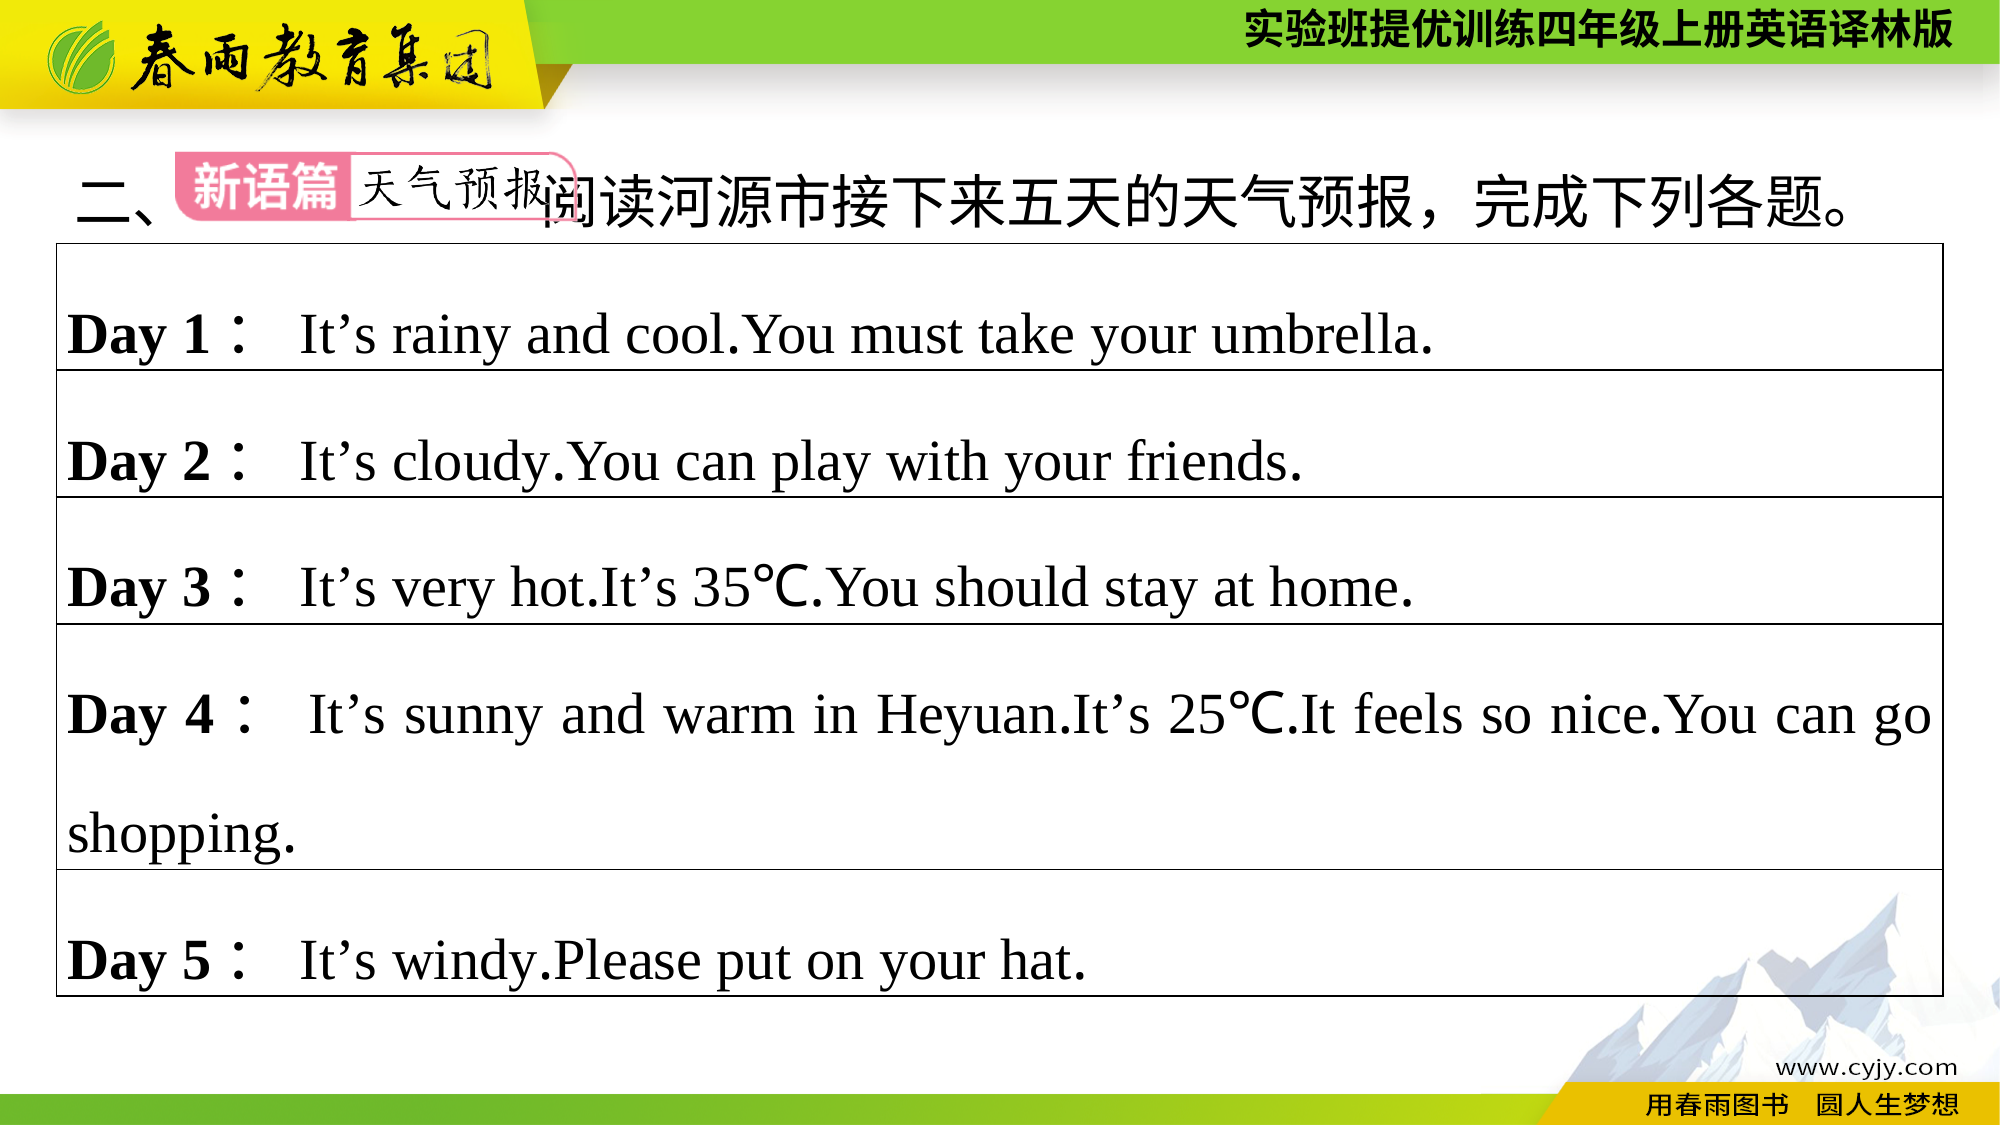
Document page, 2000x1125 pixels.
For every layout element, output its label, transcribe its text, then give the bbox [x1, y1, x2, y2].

table_cell Day 4：It’s sunny and warm in Heyuan.It’s 25℃.It feels so nice.You can go shopping. [57, 625, 1942, 869]
list 二、 阅读河源市接下来五天的天气预报，完成下列各题。 [59, 122, 1944, 243]
table_cell Day 2：It’s cloudy.You can play with your friends. [57, 371, 1942, 496]
table_header Day 1：It’s rainy and cool.You must take your umbrella. [57, 244, 1942, 369]
table_cell Day 5：It’s windy.Please put on your hat. [57, 870, 1942, 995]
table_cell Day 3：It’s very hot.It’s 35℃.You should stay at home. [57, 498, 1942, 623]
picture [0, 0, 2000, 1125]
